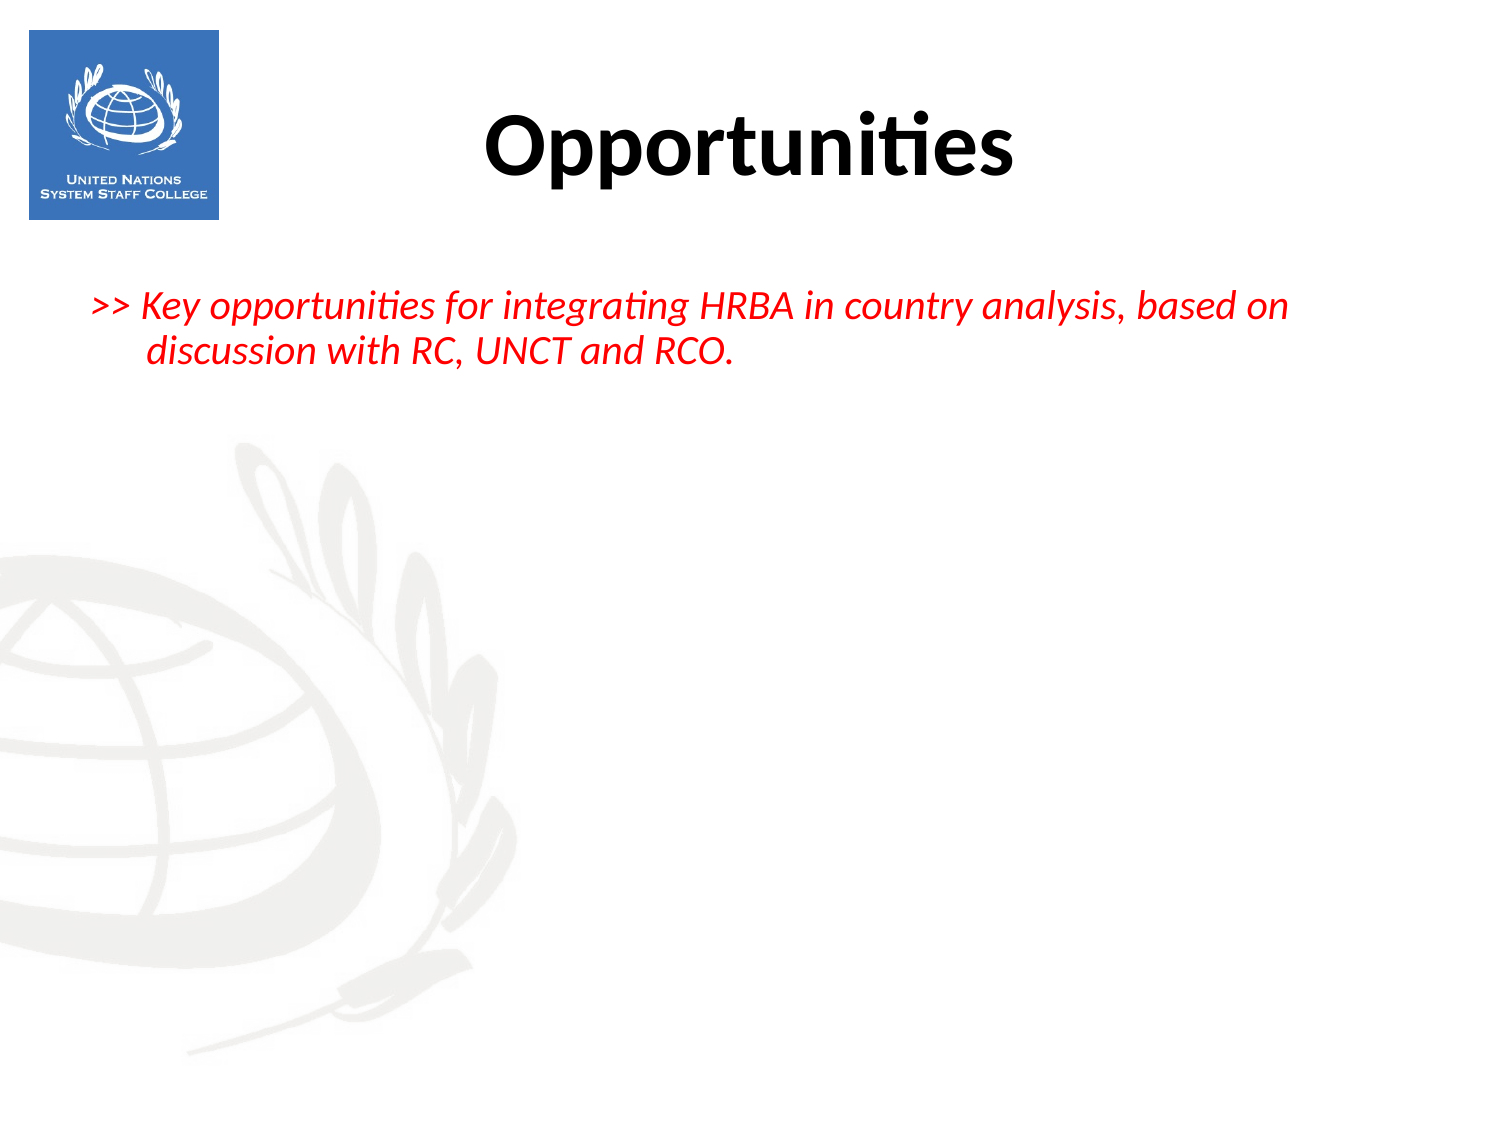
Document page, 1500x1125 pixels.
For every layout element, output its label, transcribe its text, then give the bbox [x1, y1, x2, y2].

picture [29, 30, 219, 220]
title Opportunities [74, 44, 1426, 233]
list >> Key opportunities for integrating HRBA in country analysis, based on discussion with RC, UNCT and RCO. [74, 275, 1426, 1049]
